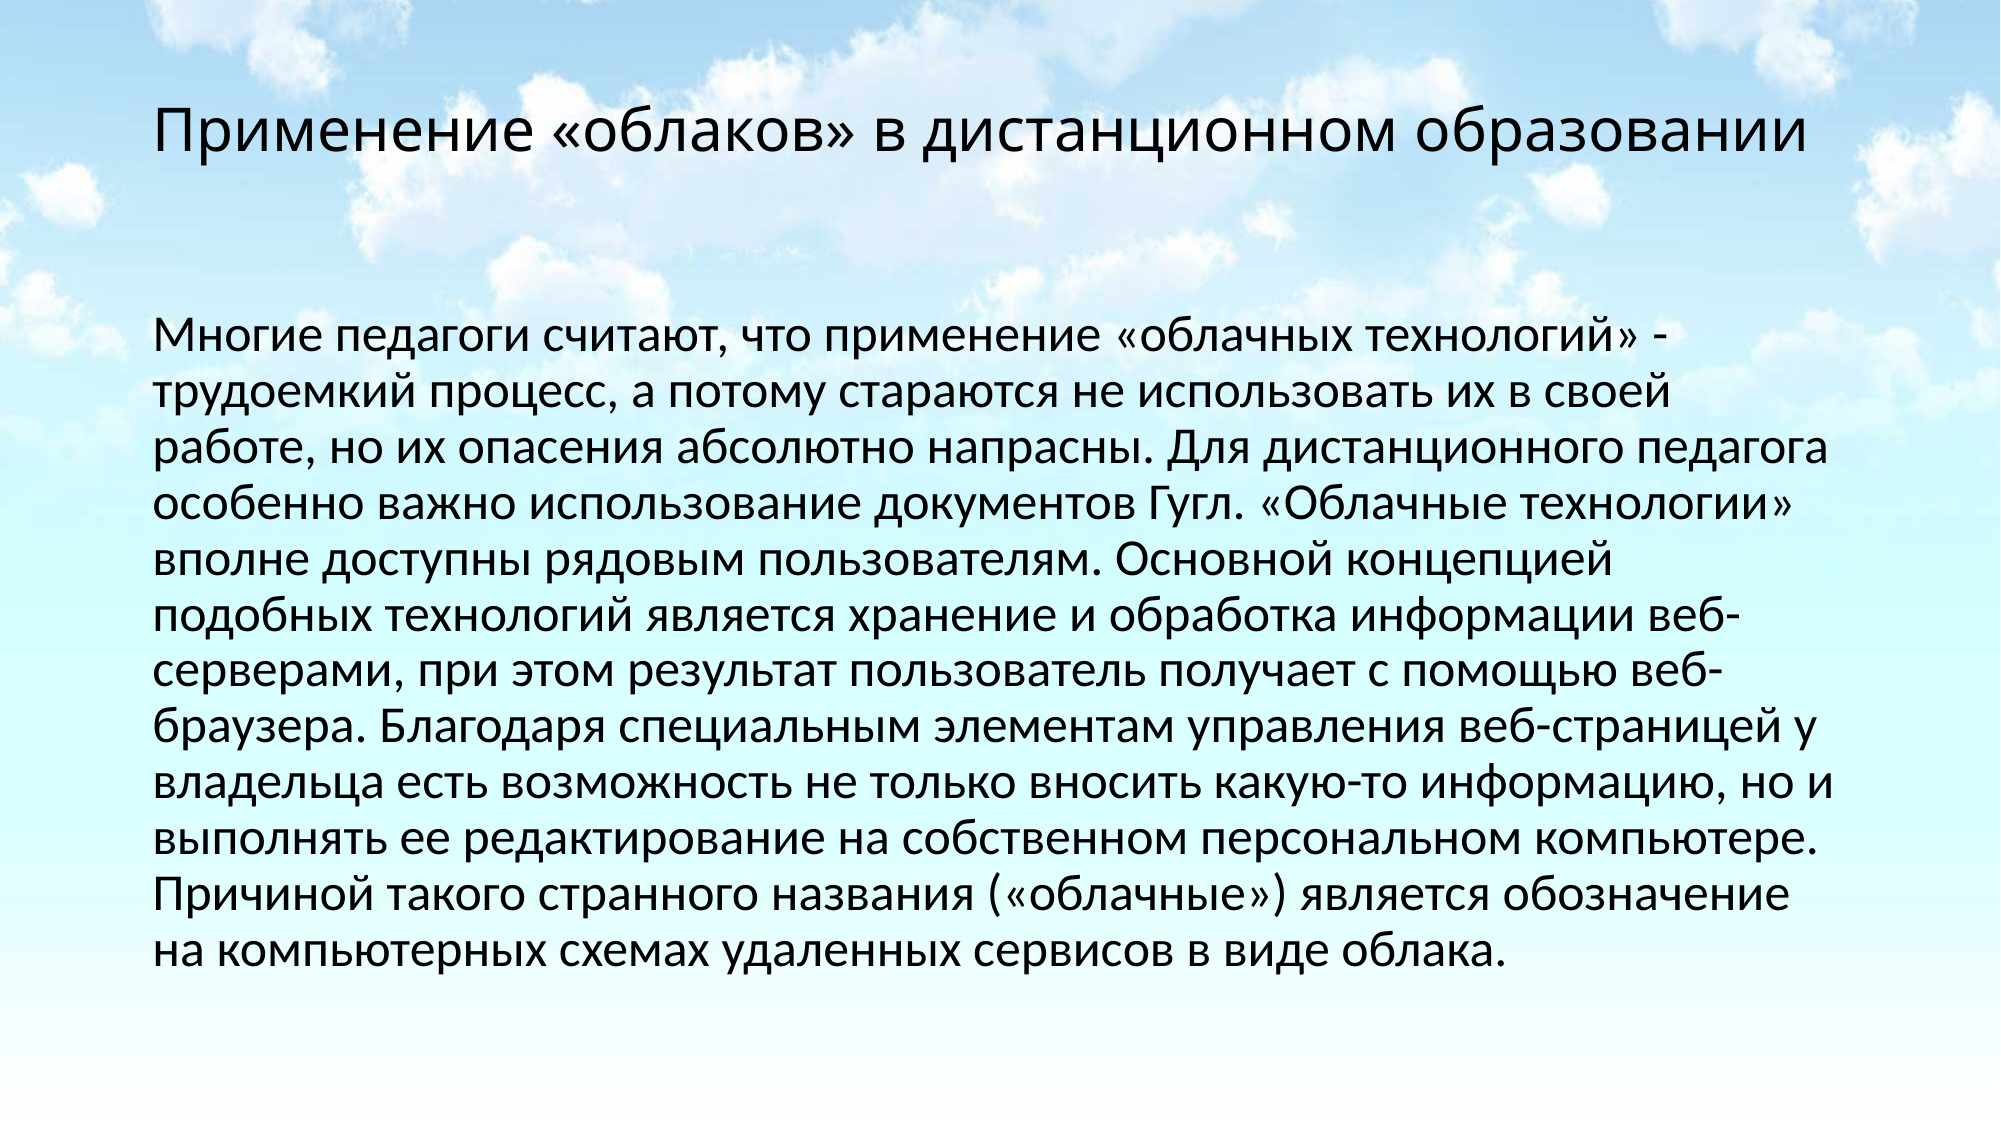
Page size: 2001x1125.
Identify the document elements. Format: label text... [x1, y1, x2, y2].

list Многие педагоги считают, что применение «облачных технологий» - трудоемкий процесс, а потому стараются не использовать их в своей работе, но их опасения абсолютно напрасны. Для дистанционного педагога особенно важно использование документов Гугл. «Облачные технологии» вполне доступны рядовым пользователям. Основной концепцией подобных технологий является хранение и обработка информации веб-серверами, при этом результат пользователь получает с помощью веб-браузера. Благодаря специальным элементам управления веб-страницей у владельца есть возможность не только вносить какую-то информацию, но и выполнять ее редактирование на собственном персональном компьютере. Причиной такого странного названия («облачные») является обозначение на компьютерных схемах удаленных сервисов в виде облака. [137, 299, 1863, 1014]
title Применение «облаков» в дистанционном образовании [137, 59, 1863, 278]
picture [0, 0, 2001, 1125]
